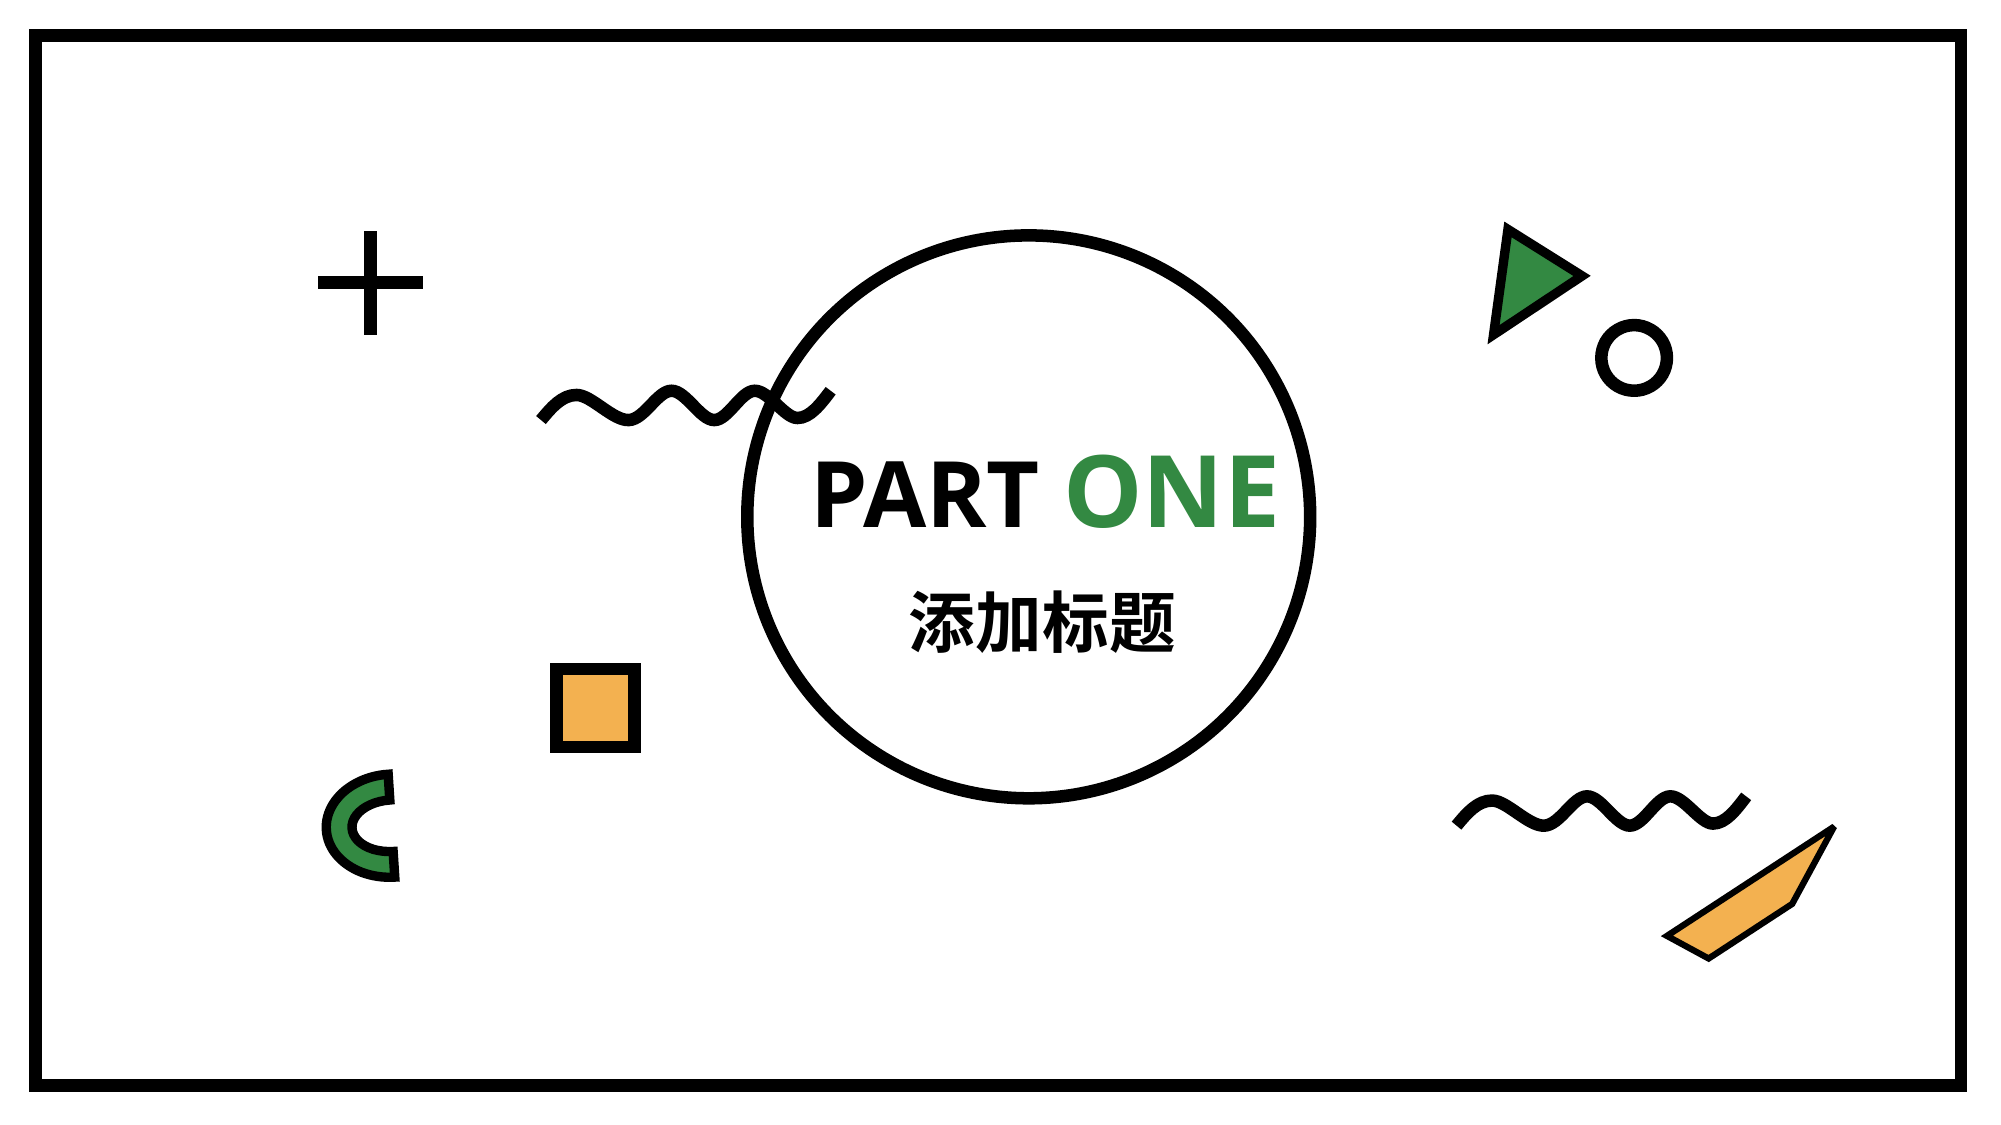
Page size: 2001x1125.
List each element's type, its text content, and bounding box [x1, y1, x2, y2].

text_box [1492, 227, 1584, 337]
text_box PART ONE [795, 420, 1384, 555]
text_box [1600, 324, 1668, 392]
text_box [1664, 825, 1836, 960]
text_box [556, 668, 636, 748]
text_box [325, 773, 396, 879]
text_box [322, 234, 419, 331]
text_box 添加标题 [894, 573, 1269, 668]
text_box [1455, 795, 1748, 827]
text_box [540, 389, 772, 422]
text_box [35, 35, 1962, 1087]
text_box [746, 234, 1309, 800]
